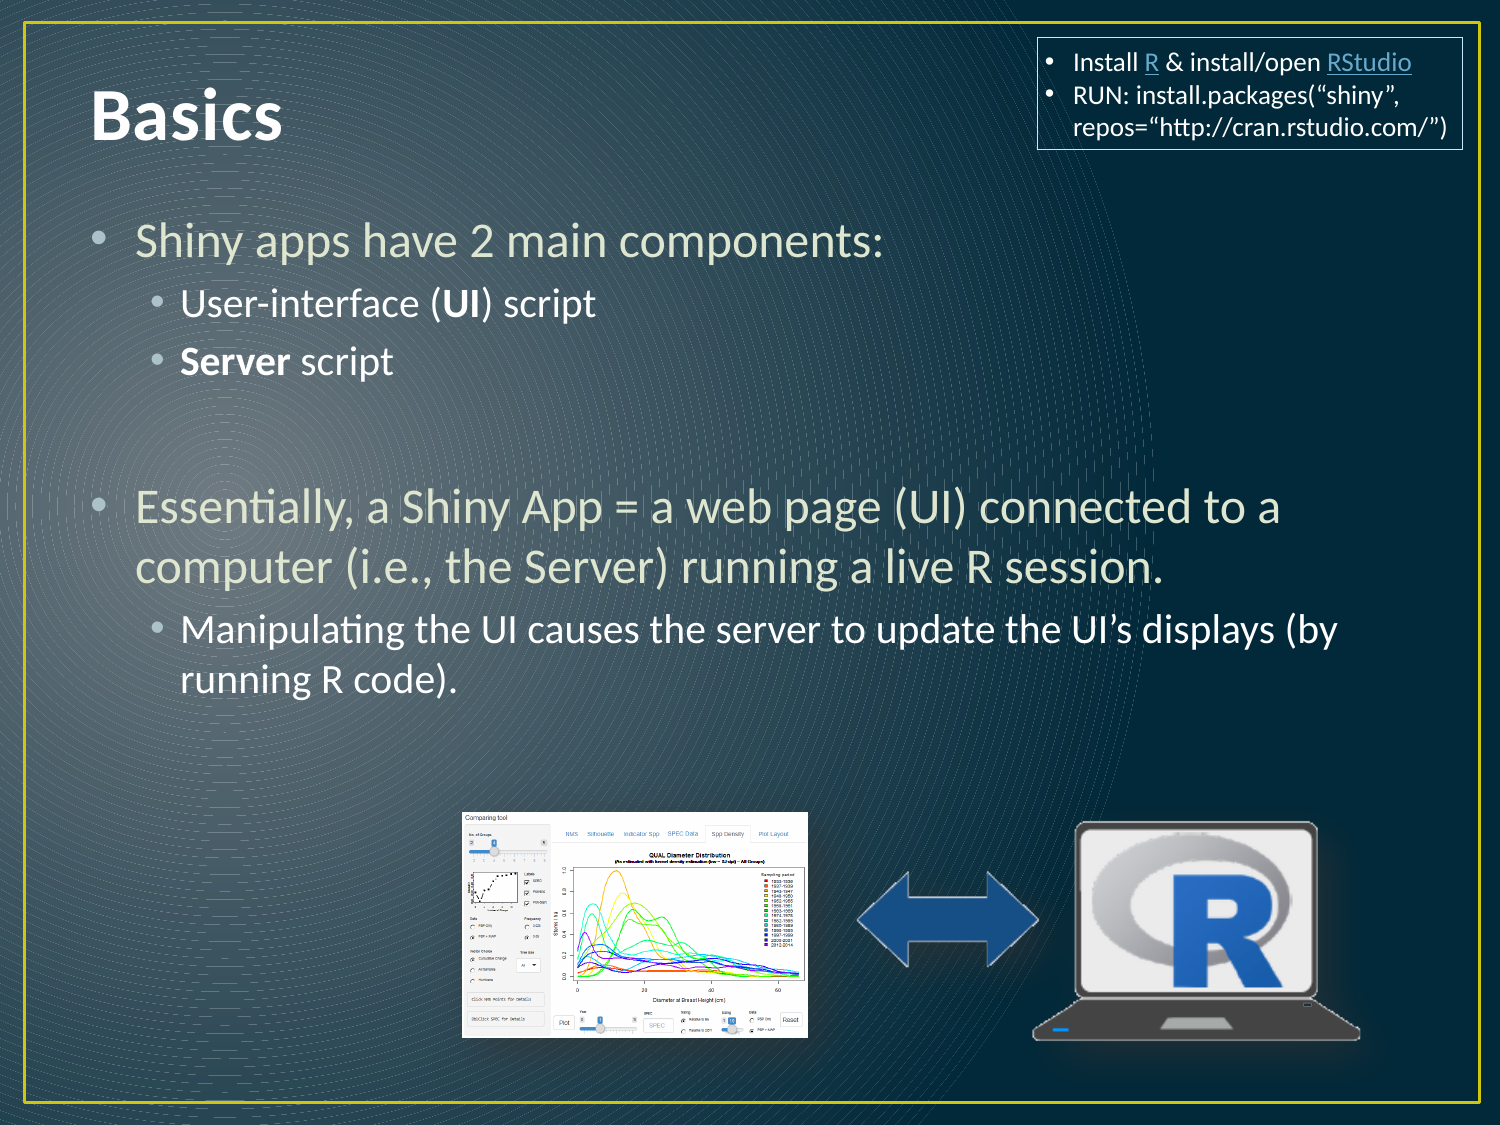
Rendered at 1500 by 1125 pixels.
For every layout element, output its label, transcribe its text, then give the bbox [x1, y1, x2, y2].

text_box Install R & install/open RStudio RUN: install.packages(“shiny”, repos=“http://cran.rstudio.com/”) [1037, 37, 1463, 150]
picture [837, 787, 1381, 1063]
picture [462, 812, 808, 1038]
title Basics [75, 45, 1425, 163]
list Shiny apps have 2 main components: User-interface (UI) script Server script Essentially, a Shiny App = a web page (UI) connected to a computer (i.e., the Server) running a live R session. Manipulating the UI causes the server to update the UI’s displays (by running R code). [75, 200, 1425, 1005]
